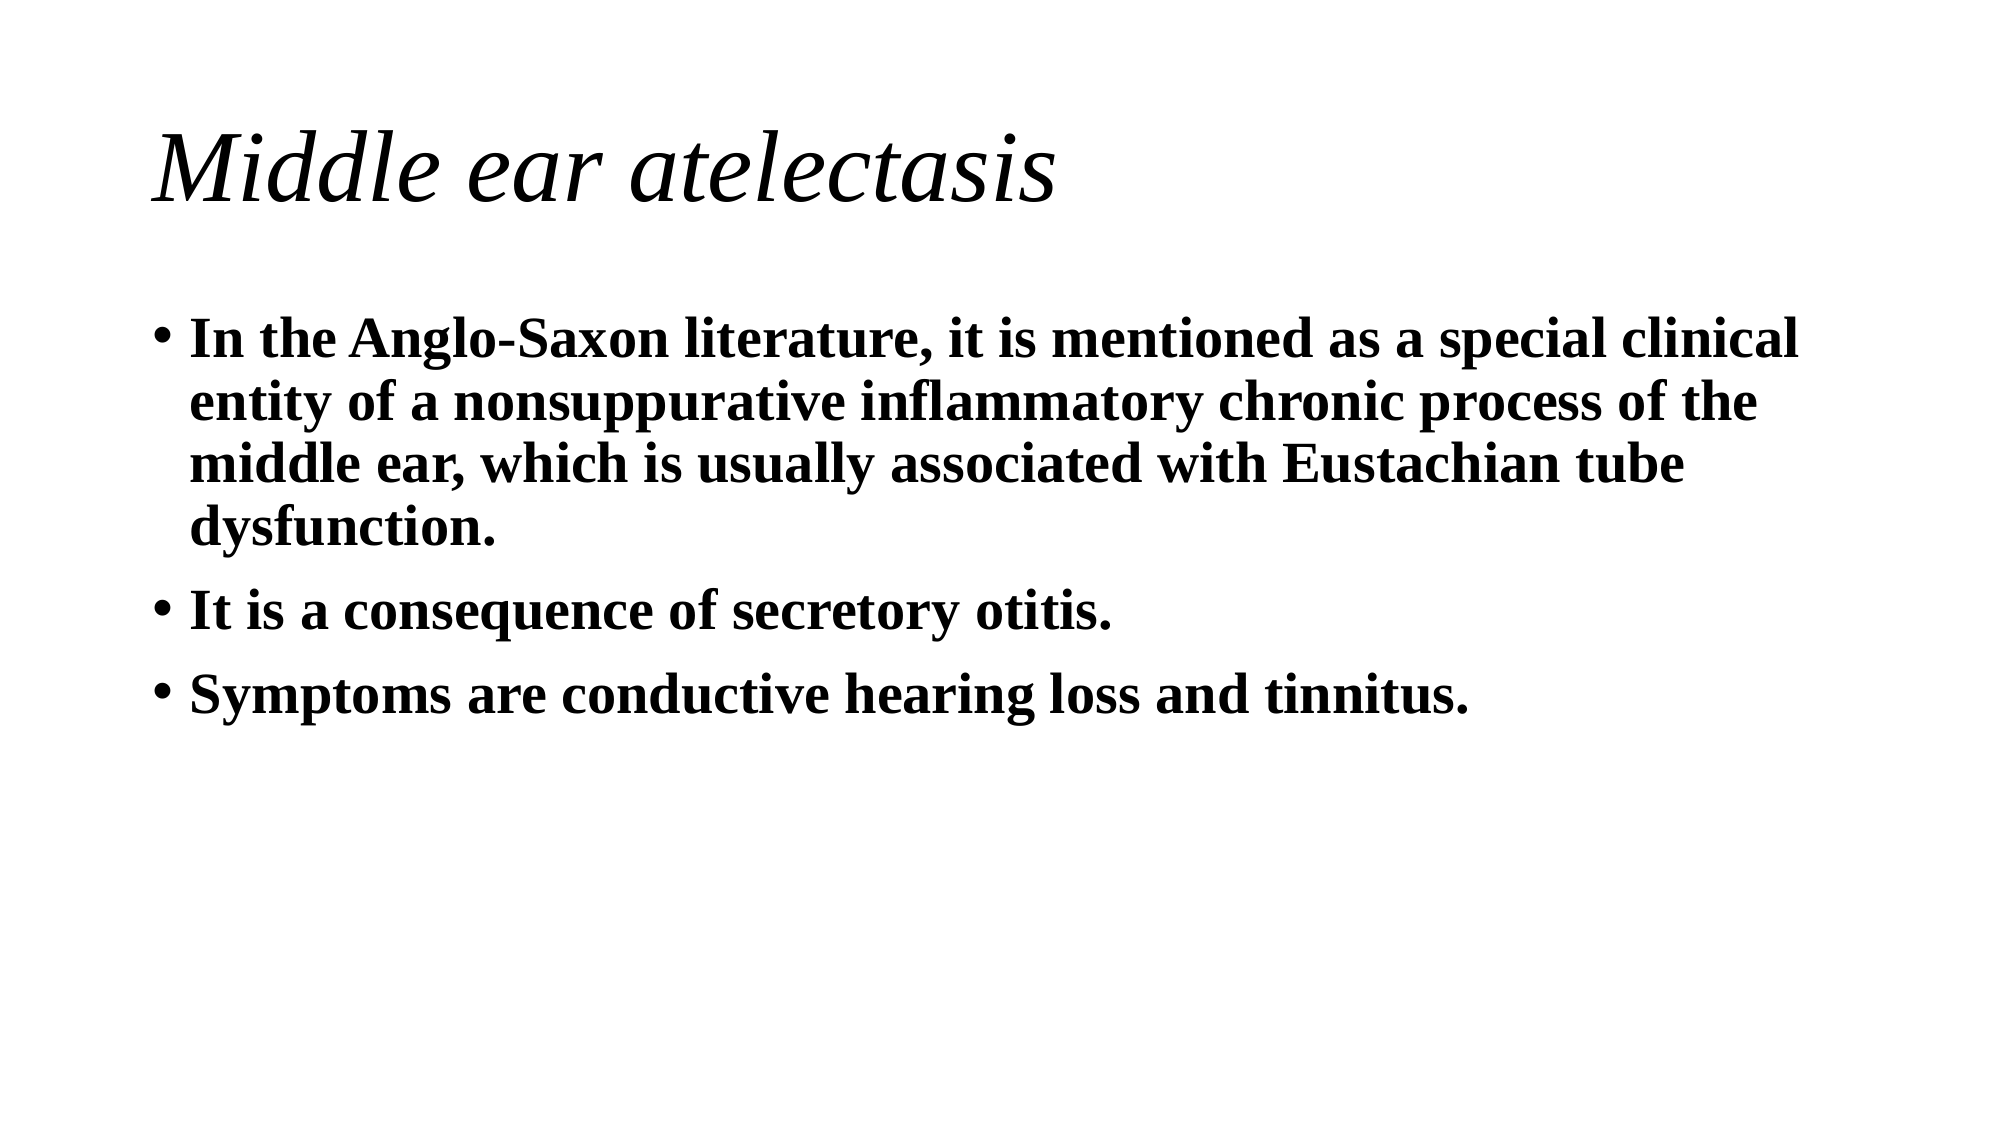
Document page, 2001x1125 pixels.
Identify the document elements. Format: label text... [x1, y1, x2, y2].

list In the Anglo-Saxon literature, it is mentioned as a special clinical entity of a nonsuppurative inflammatory chronic process of the middle ear, which is usually associated with Eustachian tube dysfunction. It is a consequence of secretory otitis. Symptoms are conductive hearing loss and tinnitus. [137, 299, 1863, 1014]
title Middle ear atelectasis [137, 59, 1863, 278]
